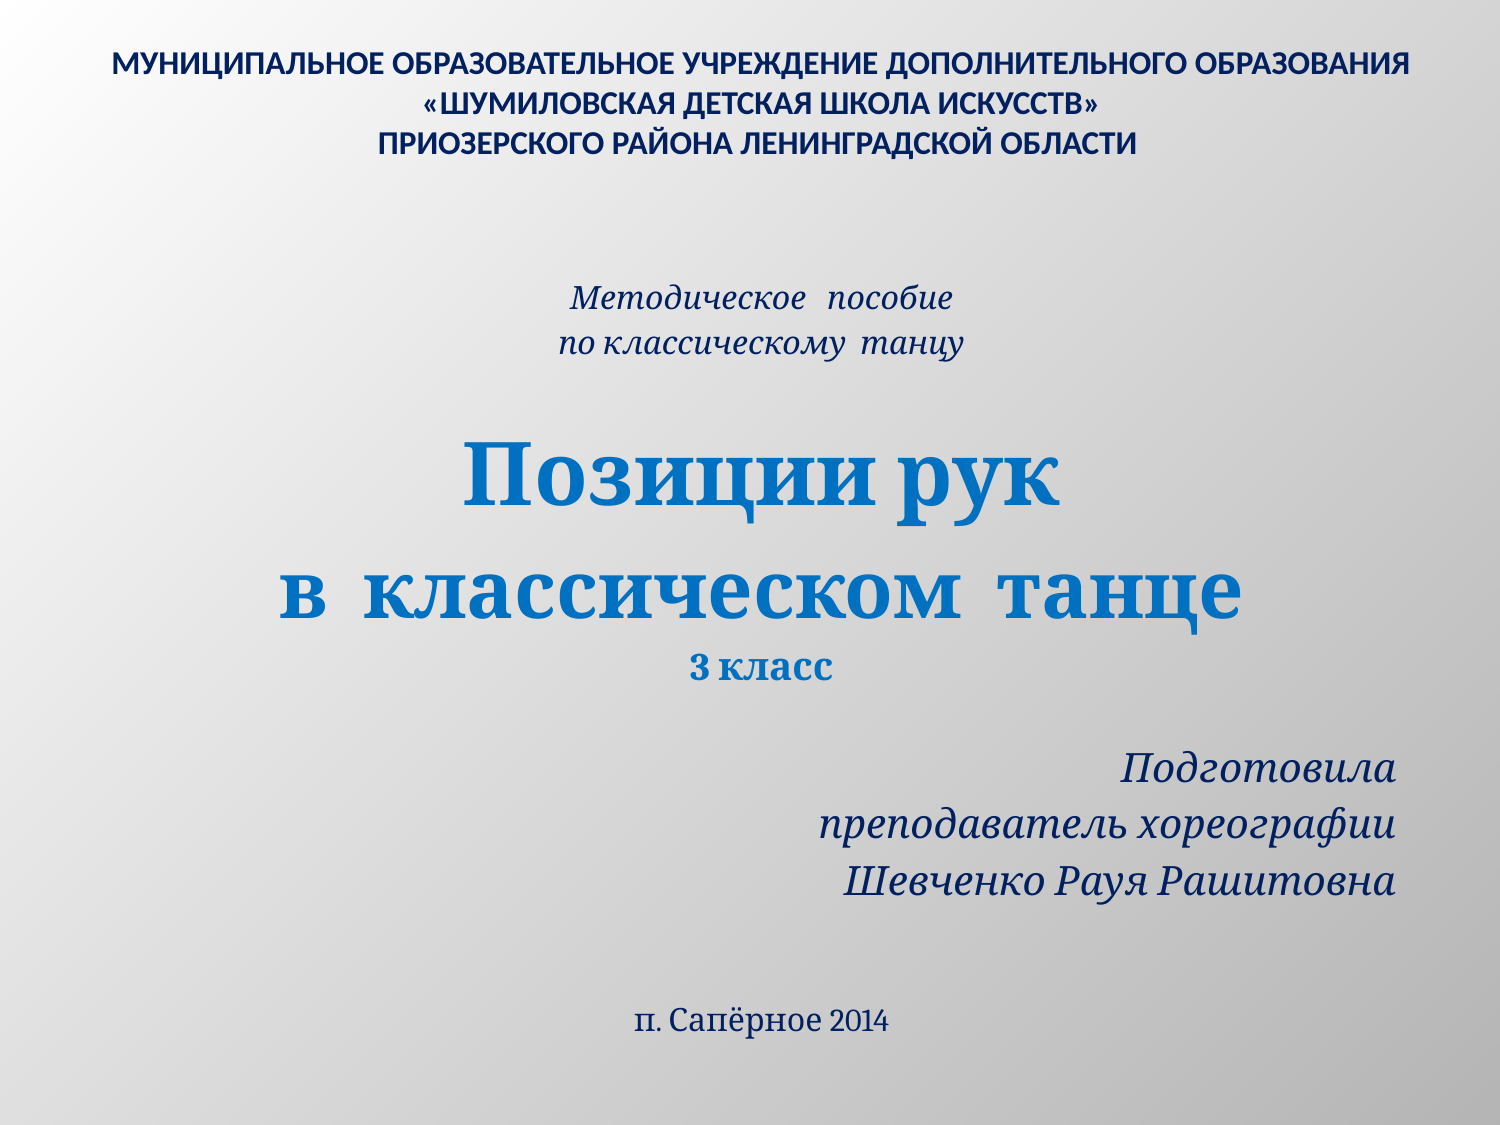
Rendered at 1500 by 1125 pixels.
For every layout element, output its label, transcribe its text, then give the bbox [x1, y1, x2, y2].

subtitle Методическое пособие по классическому танцу Позиции рук в классическом танце 3 класс Подготовила преподаватель хореографии Шевченко Рауя Рашитовна п. Сапёрное 2014 [112, 219, 1412, 1047]
title Муниципальное образовательное учреждение дополнительного образования «Шумиловская детская школа искусств» Приозерского района Ленинградской области [64, 0, 1459, 161]
